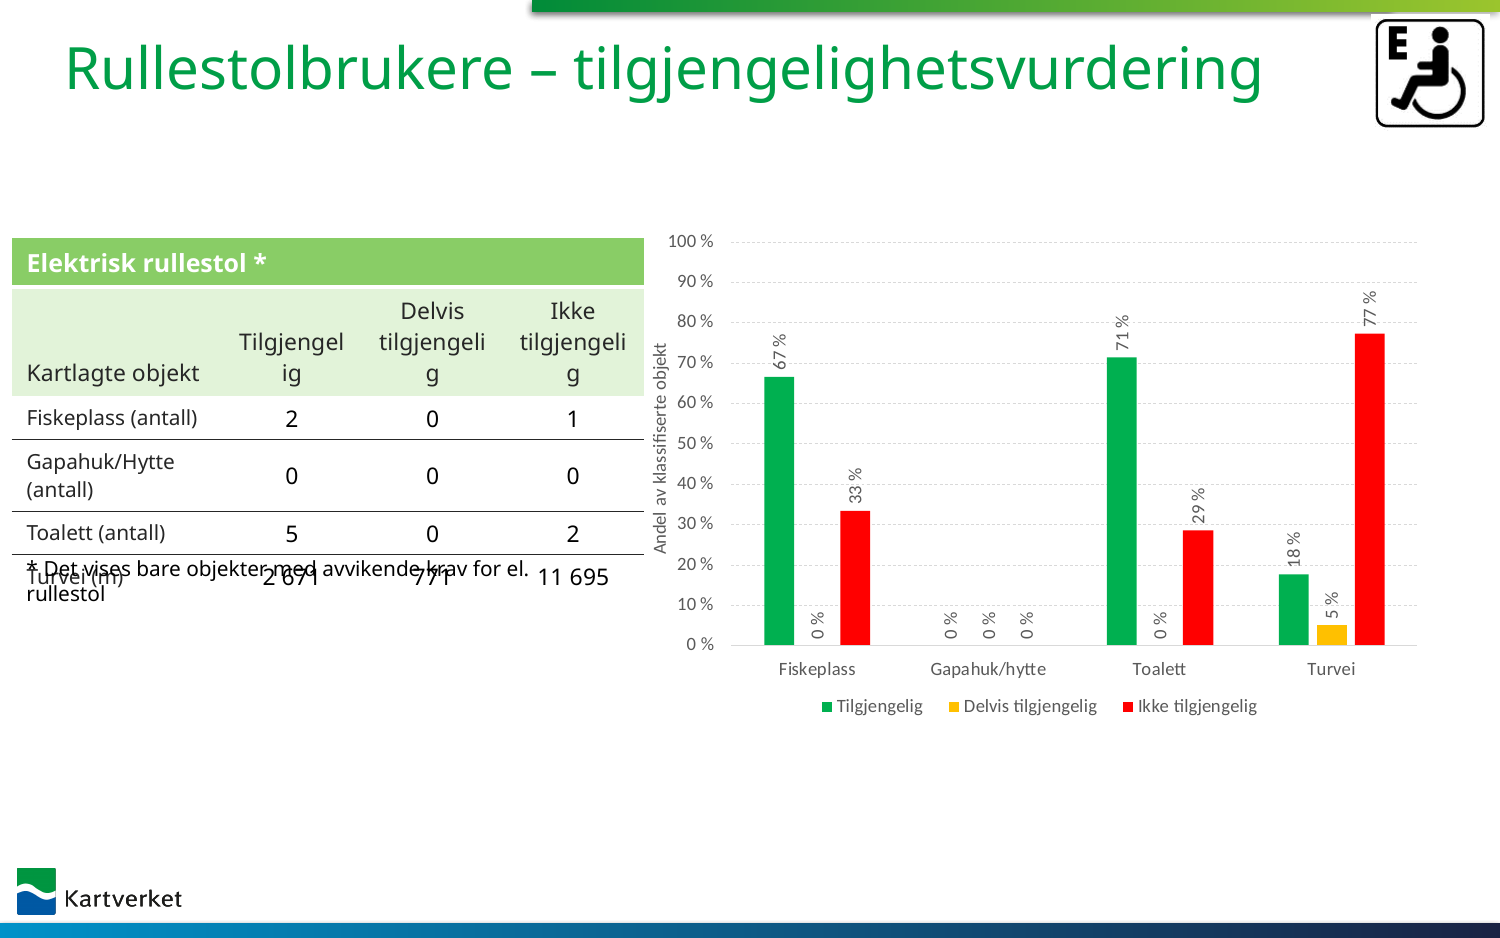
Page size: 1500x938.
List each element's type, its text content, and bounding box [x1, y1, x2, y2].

picture [643, 218, 1428, 728]
table_cell 5 [222, 512, 362, 548]
table_cell Kartlagte objekt [12, 289, 222, 396]
table_cell Delvis tilgjengelig [362, 289, 503, 396]
table_cell Fiskeplass (antall) [12, 396, 222, 439]
table_cell 0 [362, 396, 503, 439]
table_cell Tilgjengelig [222, 289, 362, 396]
table_cell 2 [503, 512, 638, 554]
table_cell Toalett (antall) [12, 512, 222, 548]
table_header Elektrisk rullestol * [12, 238, 638, 285]
table_cell Ikke tilgjengelig [503, 289, 638, 396]
table_cell 1 [503, 396, 638, 439]
table_cell 0 [362, 512, 503, 548]
table_cell 11 695 [597, 555, 638, 598]
text_box Rullestolbrukere – tilgjengelighetsvurdering [49, 12, 1372, 109]
table_cell 0 [503, 440, 638, 511]
table_cell 0 [222, 440, 362, 511]
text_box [1371, 13, 1491, 133]
table_cell Gapahuk/Hytte (antall) [12, 440, 222, 511]
text_box * Det vises bare objekter med avvikende krav for el. rullestol [11, 548, 597, 613]
table_cell 2 [222, 396, 362, 439]
table_cell 0 [362, 440, 503, 511]
